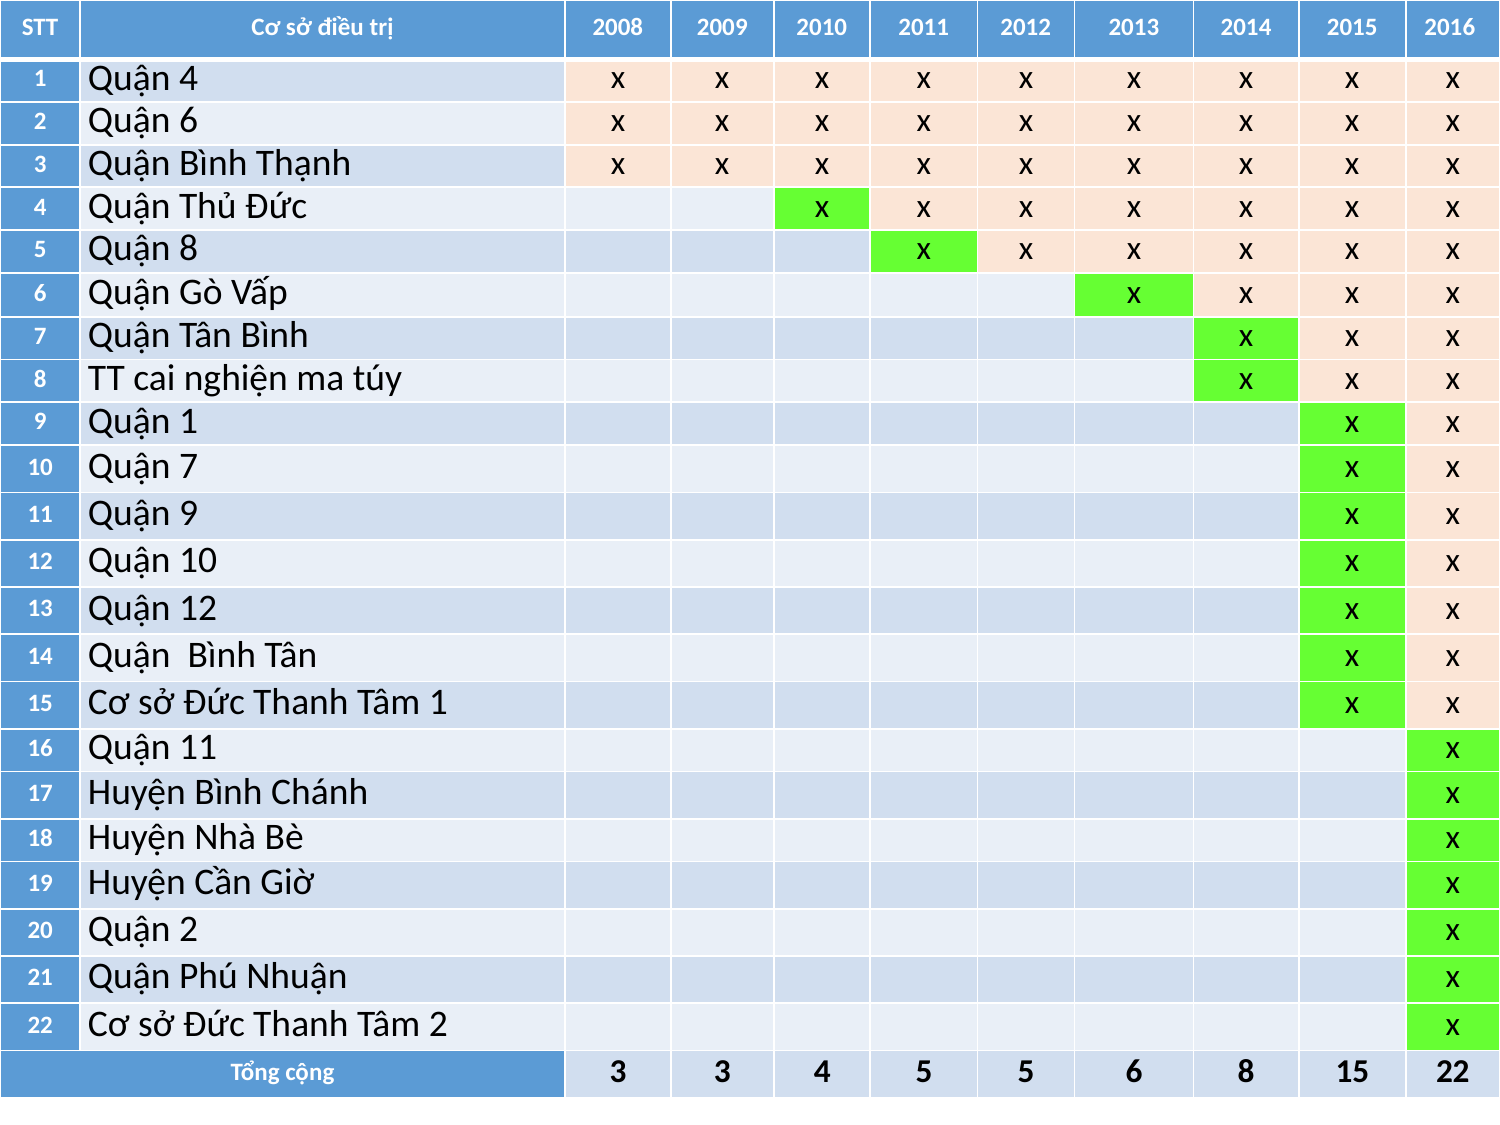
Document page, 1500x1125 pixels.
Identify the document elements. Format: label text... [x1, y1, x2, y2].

table_cell [1300, 820, 1405, 861]
table_cell x [1407, 635, 1499, 681]
table_cell [978, 635, 1074, 681]
table_cell x [1075, 274, 1193, 316]
table_cell 11 [1, 493, 79, 539]
table_cell x [566, 103, 670, 144]
table_cell 5 [871, 1051, 977, 1097]
table_cell 20 [1, 910, 79, 955]
table_cell x [566, 146, 670, 186]
table_cell [775, 910, 869, 955]
table_cell [672, 231, 773, 272]
table_cell x [1407, 772, 1499, 818]
table_header STT [1, 1, 79, 57]
table_cell x [1407, 146, 1499, 186]
table_cell Quận Bình Tân [81, 635, 564, 681]
table_cell [566, 862, 670, 908]
table_cell [672, 403, 773, 444]
table_cell x [1075, 146, 1193, 186]
table_cell [1075, 910, 1193, 955]
table_cell [672, 730, 773, 771]
table_cell x [775, 146, 869, 186]
table_cell x [1407, 910, 1499, 955]
table_cell x [1407, 188, 1499, 229]
table_cell x [1300, 103, 1405, 144]
table_cell x [775, 103, 869, 144]
table_cell [566, 446, 670, 492]
table_cell [978, 820, 1074, 861]
table_cell TT cai nghiện ma túy [81, 360, 564, 401]
table_cell x [1407, 360, 1499, 401]
table_cell [566, 274, 670, 316]
table_cell [566, 682, 670, 728]
table_cell x [1407, 588, 1499, 633]
table_cell [1194, 541, 1298, 586]
table_cell [871, 588, 977, 633]
table_cell [978, 862, 1074, 908]
table_cell Quận Bình Thạnh [81, 146, 564, 186]
table_cell x [1300, 588, 1405, 633]
table_cell x [1300, 360, 1405, 401]
table_cell [566, 730, 670, 771]
table_cell [672, 772, 773, 818]
table_cell x [1407, 231, 1499, 272]
table_cell [672, 635, 773, 681]
table_cell Cơ sở Đức Thanh Tâm 2 [81, 1004, 564, 1050]
table_cell [1075, 446, 1193, 492]
table_cell [978, 318, 1074, 359]
table_cell [775, 820, 869, 861]
table_cell x [1194, 274, 1298, 316]
table_cell [672, 1004, 773, 1050]
table_cell x [978, 188, 1074, 229]
table_cell [775, 730, 869, 771]
table_cell 15 [1300, 1051, 1405, 1097]
table_cell [775, 635, 869, 681]
table_cell [978, 541, 1074, 586]
table_cell Quận 1 [81, 403, 564, 444]
table_cell [871, 360, 977, 401]
table_cell Quận 7 [81, 446, 564, 492]
table_cell Quận 9 [81, 493, 564, 539]
table_cell [775, 588, 869, 633]
table_cell 8 [1194, 1051, 1298, 1097]
table_cell [1075, 588, 1193, 633]
table_cell Tổng cộng [1, 1051, 564, 1097]
table_cell [775, 772, 869, 818]
table_cell 1 [1, 62, 79, 101]
table_cell x [1407, 730, 1499, 771]
table_cell 19 [1, 862, 79, 908]
table_cell [978, 1004, 1074, 1050]
table_cell [672, 188, 773, 229]
table_cell [978, 360, 1074, 401]
table_cell [775, 360, 869, 401]
table_cell 18 [1, 820, 79, 861]
table_cell [566, 318, 670, 359]
table_cell [566, 957, 670, 1002]
table_cell [1300, 862, 1405, 908]
table_cell [775, 403, 869, 444]
table_cell [1194, 1004, 1298, 1050]
table_cell [978, 957, 1074, 1002]
table_cell x [978, 146, 1074, 186]
table_cell [1075, 682, 1193, 728]
table_cell [1194, 730, 1298, 771]
table_cell 9 [1, 403, 79, 444]
table_cell [1075, 772, 1193, 818]
table_cell [775, 493, 869, 539]
table_cell [1300, 957, 1405, 1002]
table_cell [1075, 318, 1193, 359]
table_cell [1075, 957, 1193, 1002]
table_cell 3 [1, 146, 79, 186]
table_header 2009 [672, 1, 773, 57]
table_cell 4 [775, 1051, 869, 1097]
table_cell x [672, 103, 773, 144]
table_cell [1075, 360, 1193, 401]
table_cell [1300, 772, 1405, 818]
table_cell x [775, 62, 869, 101]
table_cell Quận Tân Bình [81, 318, 564, 359]
table_cell 10 [1, 446, 79, 492]
table_cell x [871, 62, 977, 101]
table_cell x [1300, 493, 1405, 539]
table_cell [775, 862, 869, 908]
table_cell x [1194, 103, 1298, 144]
table_cell [775, 318, 869, 359]
table_cell x [1300, 274, 1405, 316]
table_cell [871, 862, 977, 908]
table_cell 3 [672, 1051, 773, 1097]
table_cell x [1407, 403, 1499, 444]
table_cell [566, 588, 670, 633]
table_cell [672, 862, 773, 908]
table_cell x [1300, 146, 1405, 186]
table_header 2012 [978, 1, 1074, 57]
table_cell [871, 274, 977, 316]
table_header 2011 [871, 1, 977, 57]
table_cell x [1300, 188, 1405, 229]
table_cell [672, 541, 773, 586]
table_cell 21 [1, 957, 79, 1002]
table_cell x [1075, 62, 1193, 101]
table_cell [566, 1004, 670, 1050]
table_cell [566, 820, 670, 861]
table_cell 22 [1407, 1051, 1499, 1097]
table_cell x [978, 62, 1074, 101]
table_cell [775, 1004, 869, 1050]
table_header 2015 [1300, 1, 1405, 57]
table_cell 4 [1, 188, 79, 229]
table_cell [672, 957, 773, 1002]
table_cell x [1194, 62, 1298, 101]
table_cell [1075, 820, 1193, 861]
table_cell x [1407, 862, 1499, 908]
table_cell Quận Phú Nhuận [81, 957, 564, 1002]
table_cell [566, 360, 670, 401]
table_cell [672, 318, 773, 359]
table_cell Quận 10 [81, 541, 564, 586]
table_cell x [1407, 957, 1499, 1002]
table_cell [775, 957, 869, 1002]
table_cell 6 [1075, 1051, 1193, 1097]
table_header 2016 [1407, 1, 1499, 57]
table_cell [775, 231, 869, 272]
table_cell Huyện Cần Giờ [81, 862, 564, 908]
table_cell 7 [1, 318, 79, 359]
table_cell x [871, 231, 977, 272]
table_cell x [1075, 231, 1193, 272]
table_cell x [978, 231, 1074, 272]
table_cell Cơ sở Đức Thanh Tâm 1 [81, 682, 564, 728]
table_cell [1075, 862, 1193, 908]
table_cell [871, 730, 977, 771]
table_cell Quận Gò Vấp [81, 274, 564, 316]
table_cell 17 [1, 772, 79, 818]
table_cell x [1407, 493, 1499, 539]
table_cell x [978, 103, 1074, 144]
table_cell 6 [1, 274, 79, 316]
table_cell x [1300, 635, 1405, 681]
table_cell [871, 910, 977, 955]
table_cell x [775, 188, 869, 229]
table_cell 13 [1, 588, 79, 633]
table_cell 16 [1, 730, 79, 771]
table_cell 14 [1, 635, 79, 681]
table_cell x [1300, 231, 1405, 272]
table_cell x [1194, 146, 1298, 186]
table_cell [871, 682, 977, 728]
table_cell x [1407, 103, 1499, 144]
table_cell [672, 360, 773, 401]
table_cell Huyện Bình Chánh [81, 772, 564, 818]
table_cell [1194, 682, 1298, 728]
table_cell [978, 730, 1074, 771]
table_cell [1194, 820, 1298, 861]
table_cell x [1300, 541, 1405, 586]
table_cell [672, 274, 773, 316]
table_cell 3 [566, 1051, 670, 1097]
table_cell [978, 446, 1074, 492]
table_cell [1075, 635, 1193, 681]
table_cell [1194, 403, 1298, 444]
table_cell [1194, 446, 1298, 492]
table_cell [566, 910, 670, 955]
table_cell x [1194, 188, 1298, 229]
table_cell [978, 772, 1074, 818]
table_cell [978, 493, 1074, 539]
table_cell [672, 820, 773, 861]
table_cell [672, 910, 773, 955]
table_cell [1075, 403, 1193, 444]
table_cell [672, 682, 773, 728]
table_cell [978, 403, 1074, 444]
table_cell x [1300, 682, 1405, 728]
table_cell [566, 772, 670, 818]
table_cell [1075, 541, 1193, 586]
table_cell [978, 910, 1074, 955]
table_cell x [871, 188, 977, 229]
table_cell [775, 682, 869, 728]
table_cell [1300, 1004, 1405, 1050]
table_cell [871, 403, 977, 444]
table_cell x [1407, 541, 1499, 586]
table_cell [871, 1004, 977, 1050]
table_cell x [1407, 318, 1499, 359]
table_cell Huyện Nhà Bè [81, 820, 564, 861]
table_cell 15 [1, 682, 79, 728]
table_cell [1194, 957, 1298, 1002]
table_cell 5 [978, 1051, 1074, 1097]
table_cell [871, 957, 977, 1002]
table_cell x [1300, 62, 1405, 101]
table_cell [566, 635, 670, 681]
table_cell [978, 274, 1074, 316]
table_cell Quận 11 [81, 730, 564, 771]
table_cell [775, 446, 869, 492]
table_cell x [1300, 403, 1405, 444]
table_cell [871, 772, 977, 818]
table_cell [672, 588, 773, 633]
table_cell x [1407, 274, 1499, 316]
table_cell x [1407, 820, 1499, 861]
table_cell Quận Thủ Đức [81, 188, 564, 229]
table_cell [566, 541, 670, 586]
table_cell [1194, 910, 1298, 955]
table_header 2010 [775, 1, 869, 57]
table_cell [672, 493, 773, 539]
table_cell x [1194, 231, 1298, 272]
table_cell 5 [1, 231, 79, 272]
table_cell [672, 446, 773, 492]
table_cell [978, 588, 1074, 633]
table_cell Quận 8 [81, 231, 564, 272]
table_cell [1075, 1004, 1193, 1050]
table_cell x [1300, 446, 1405, 492]
table_cell Quận 6 [81, 103, 564, 144]
table_cell 22 [1, 1004, 79, 1050]
table_cell Quận 12 [81, 588, 564, 633]
slide_number 5 [1059, 1099, 1397, 1103]
table_cell x [1407, 62, 1499, 101]
table_cell Quận 2 [81, 910, 564, 955]
table_cell 2 [1, 103, 79, 144]
table_cell [1194, 862, 1298, 908]
table_header 2014 [1194, 1, 1298, 57]
table_cell [775, 274, 869, 316]
table_cell [871, 635, 977, 681]
table_cell x [566, 62, 670, 101]
table_cell [566, 231, 670, 272]
table_cell x [1300, 318, 1405, 359]
table_cell x [1407, 1004, 1499, 1050]
table_cell x [1075, 188, 1193, 229]
table_cell [1300, 730, 1405, 771]
table_header 2008 [566, 1, 670, 57]
table_cell [1194, 493, 1298, 539]
table_cell [978, 682, 1074, 728]
table_cell [871, 318, 977, 359]
table_cell x [672, 146, 773, 186]
table_cell [871, 493, 977, 539]
table_cell [566, 403, 670, 444]
table_cell x [1075, 103, 1193, 144]
table_cell 12 [1, 541, 79, 586]
table_cell x [672, 62, 773, 101]
table_cell x [871, 103, 977, 144]
table_cell x [1194, 360, 1298, 401]
table_cell [1300, 910, 1405, 955]
table_cell x [1407, 682, 1499, 728]
table_cell x [871, 146, 977, 186]
table_cell [1075, 493, 1193, 539]
table_cell [871, 820, 977, 861]
table_cell 8 [1, 360, 79, 401]
table_cell [871, 446, 977, 492]
table_cell [1194, 588, 1298, 633]
table_cell [1194, 772, 1298, 818]
table_cell x [1407, 446, 1499, 492]
table_cell [775, 541, 869, 586]
table_cell [566, 188, 670, 229]
table_cell Quận 4 [81, 62, 564, 101]
table_header 2013 [1075, 1, 1193, 57]
table_cell [1194, 635, 1298, 681]
table_cell [871, 541, 977, 586]
table_cell x [1194, 318, 1298, 359]
table_header Cơ sở điều trị [81, 1, 564, 57]
table_cell [1075, 730, 1193, 771]
table_cell [566, 493, 670, 539]
